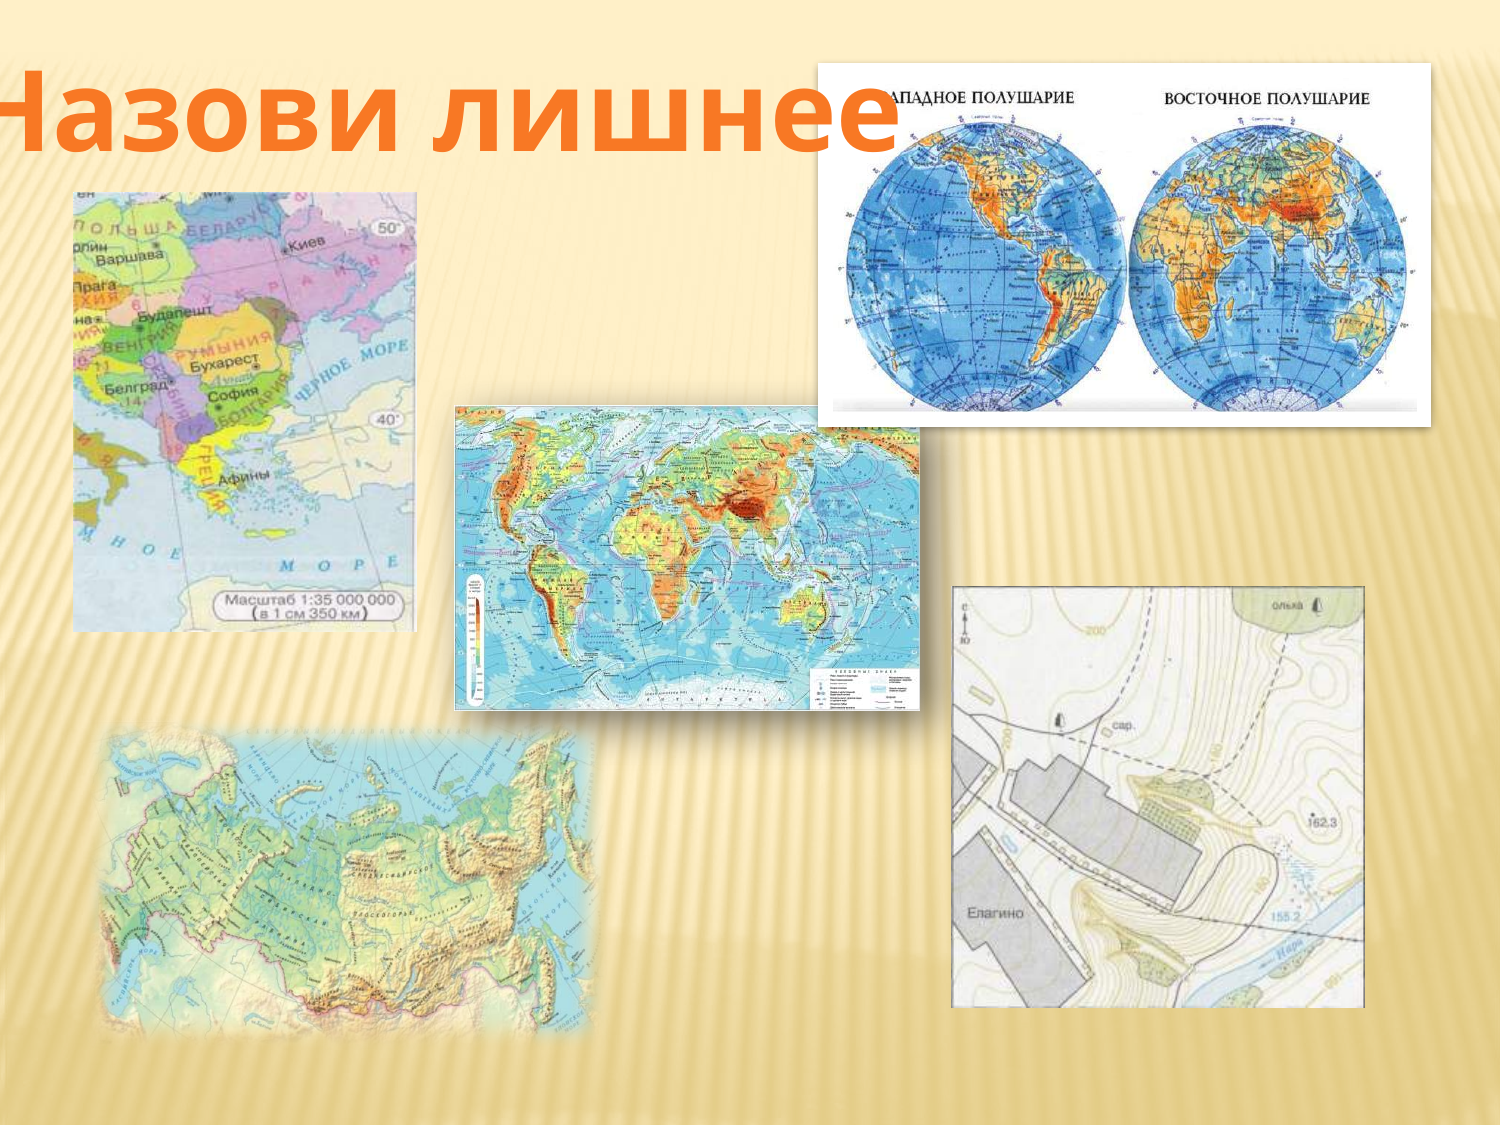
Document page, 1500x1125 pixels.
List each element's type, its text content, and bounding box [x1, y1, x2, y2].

picture [73, 192, 417, 632]
picture [83, 715, 609, 1051]
text_box Назови лишнее [0, 31, 952, 182]
picture [454, 405, 921, 711]
picture [832, 77, 1417, 413]
picture [951, 585, 1365, 1009]
